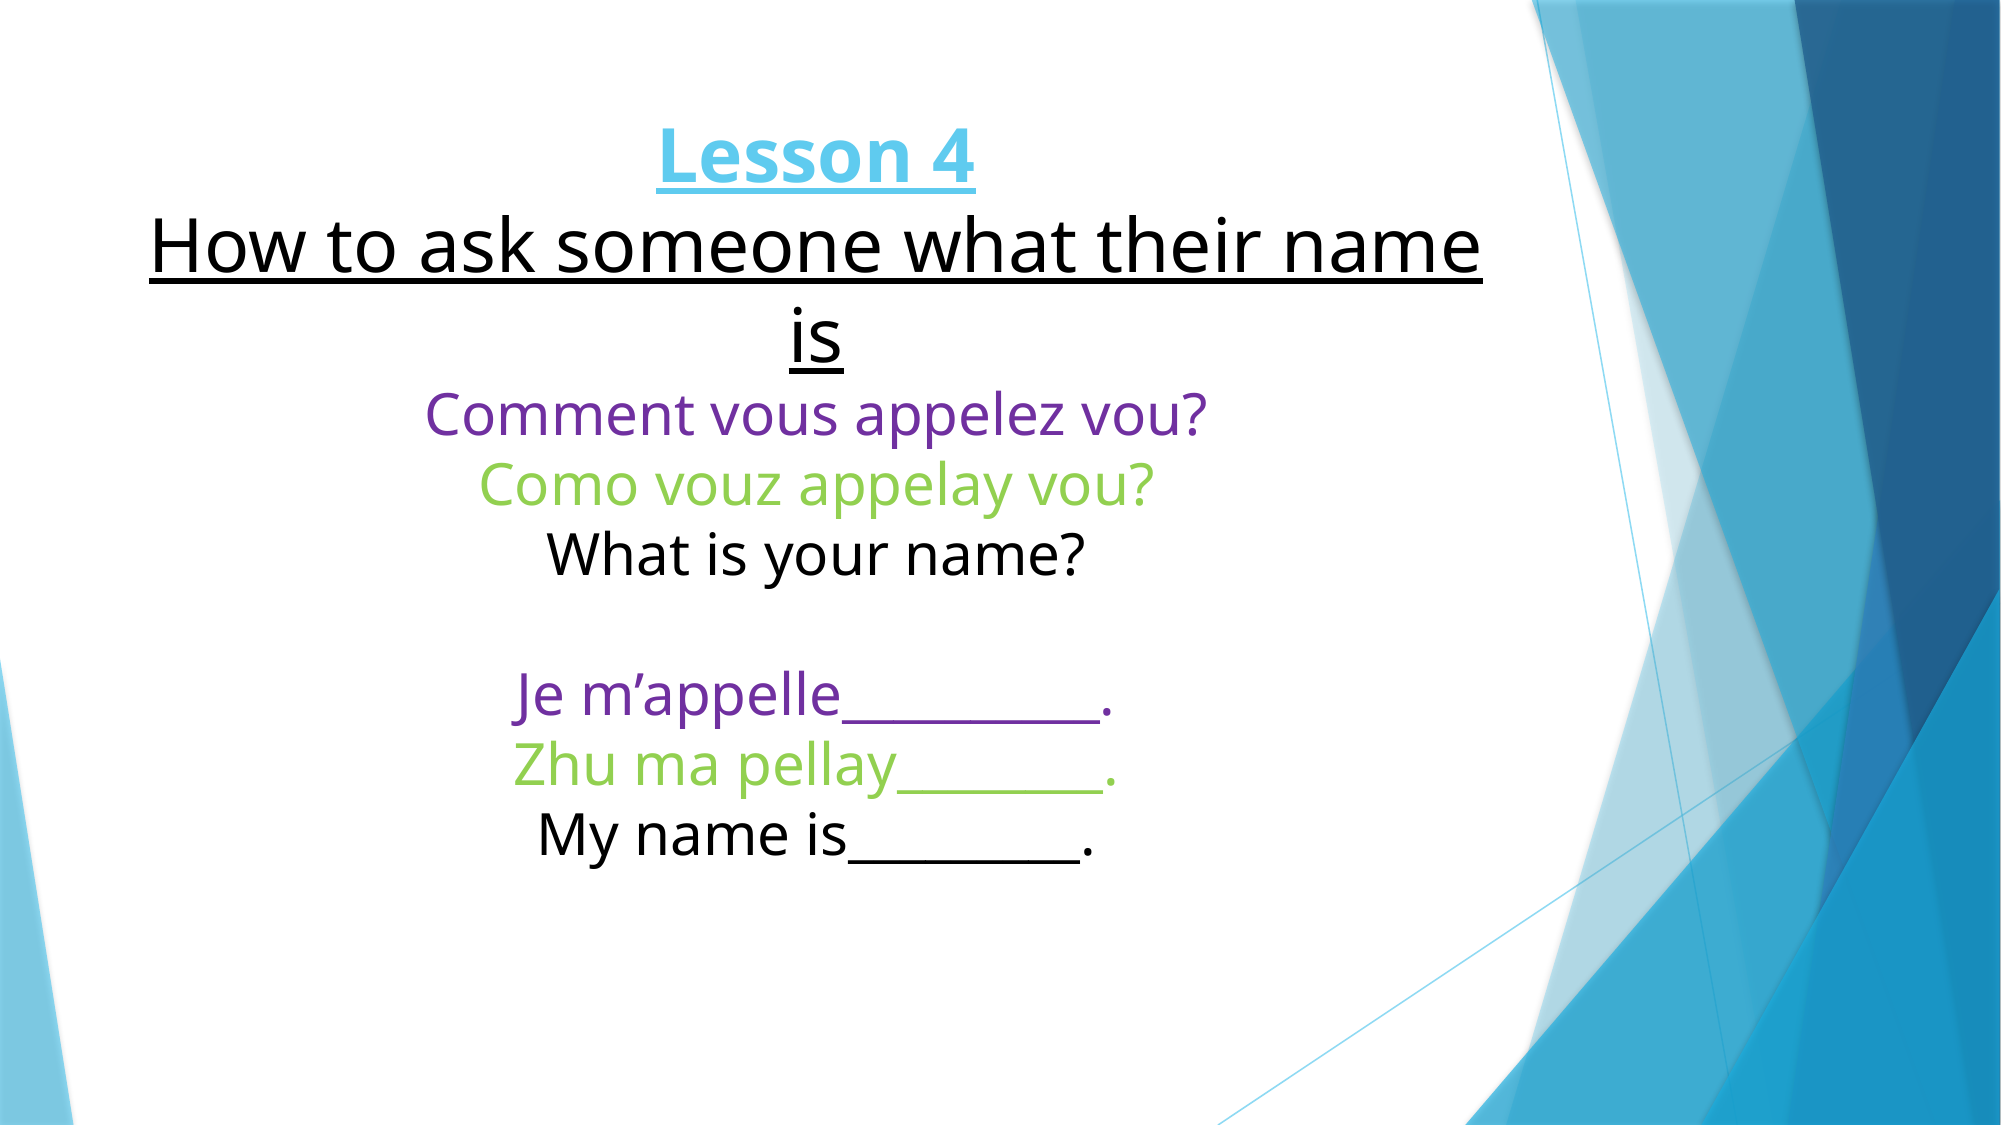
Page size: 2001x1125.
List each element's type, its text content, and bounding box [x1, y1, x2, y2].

title Lesson 4 How to ask someone what their name is Comment vous appelez vou? Como vouz appelay vou? What is your name? Je m’appelle__________. Zhu ma pellay________. My name is_________. [111, 99, 1522, 1042]
